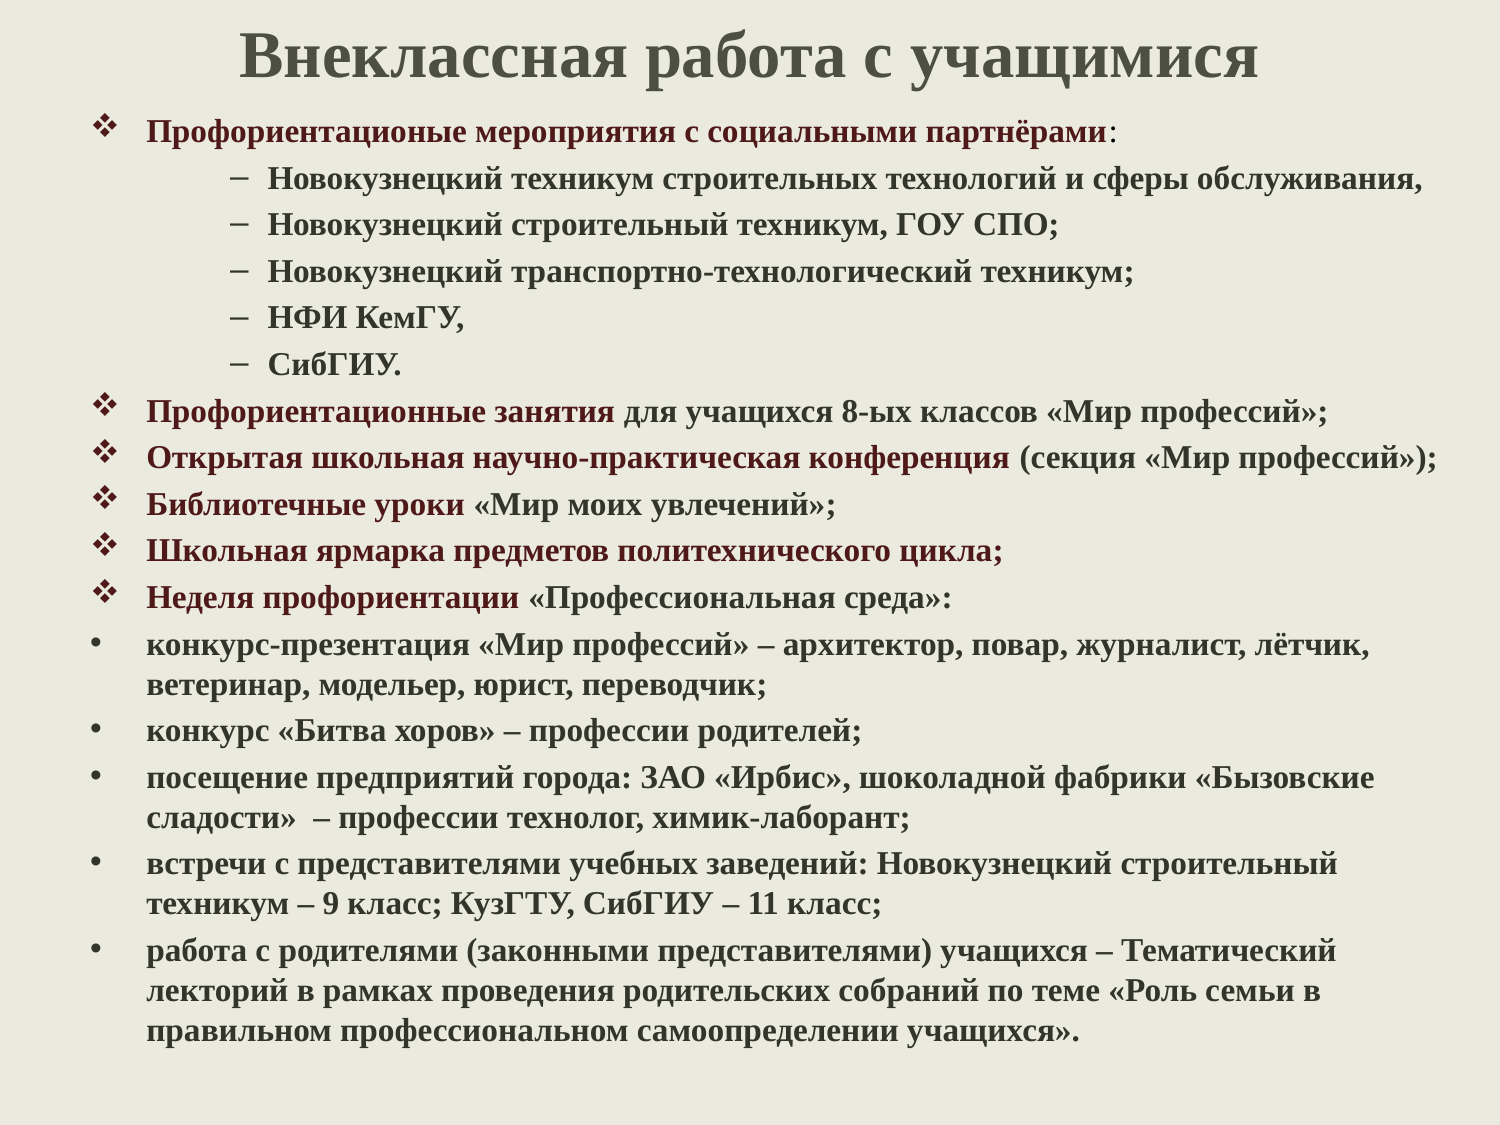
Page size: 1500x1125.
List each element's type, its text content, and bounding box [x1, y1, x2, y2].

list Профориентационые мероприятия с социальными партнёрами: Новокузнецкий техникум строительных технологий и сферы обслуживания, Новокузнецкий строительный техникум, ГОУ СПО; Новокузнецкий транспортно-технологический техникум; НФИ КемГУ, СибГИУ. Профориентационные занятия для учащихся 8-ых классов «Мир профессий»; Открытая школьная научно-практическая конференция (секция «Мир профессий»); Библиотечные уроки «Мир моих увлечений»; Школьная ярмарка предметов политехнического цикла; Неделя профориентации «Профессиональная среда»: конкурс-презентация «Мир профессий» – архитектор, повар, журналист, лётчик, ветеринар, модельер, юрист, переводчик; конкурс «Битва хоров» – профессии родителей; посещение предприятий города: ЗАО «Ирбис», шоколадной фабрики «Бызовские сладости» – профессии технолог, химик-лаборант; встречи с представителями учебных заведений: Новокузнецкий строительный техникум – 9 класс; КузГТУ, СибГИУ – 11 класс; работа с родителями (законными представителями) учащихся – Тематический лекторий в рамках проведения родительских собраний по теме «Роль семьи в правильном профессиональном самоопределении учащихся». [75, 101, 1471, 1005]
title Внеклассная работа с учащимися [75, 45, 1425, 101]
